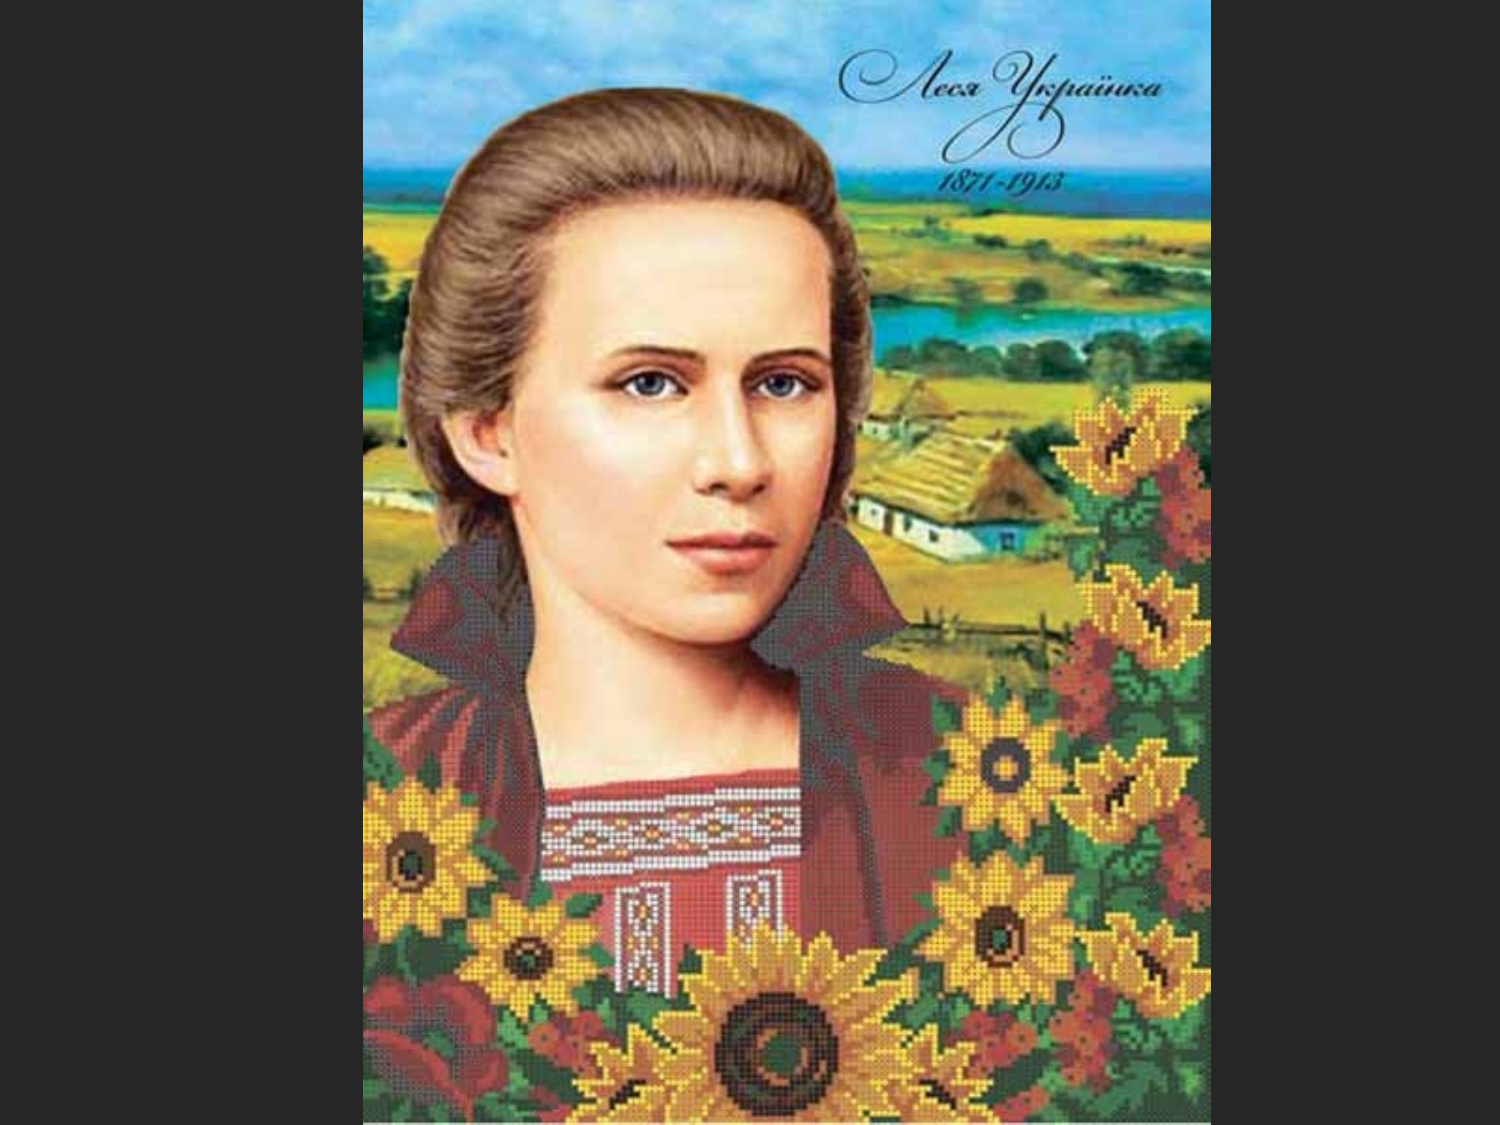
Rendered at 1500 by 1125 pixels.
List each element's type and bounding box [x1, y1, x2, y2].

picture [363, 0, 1212, 1125]
